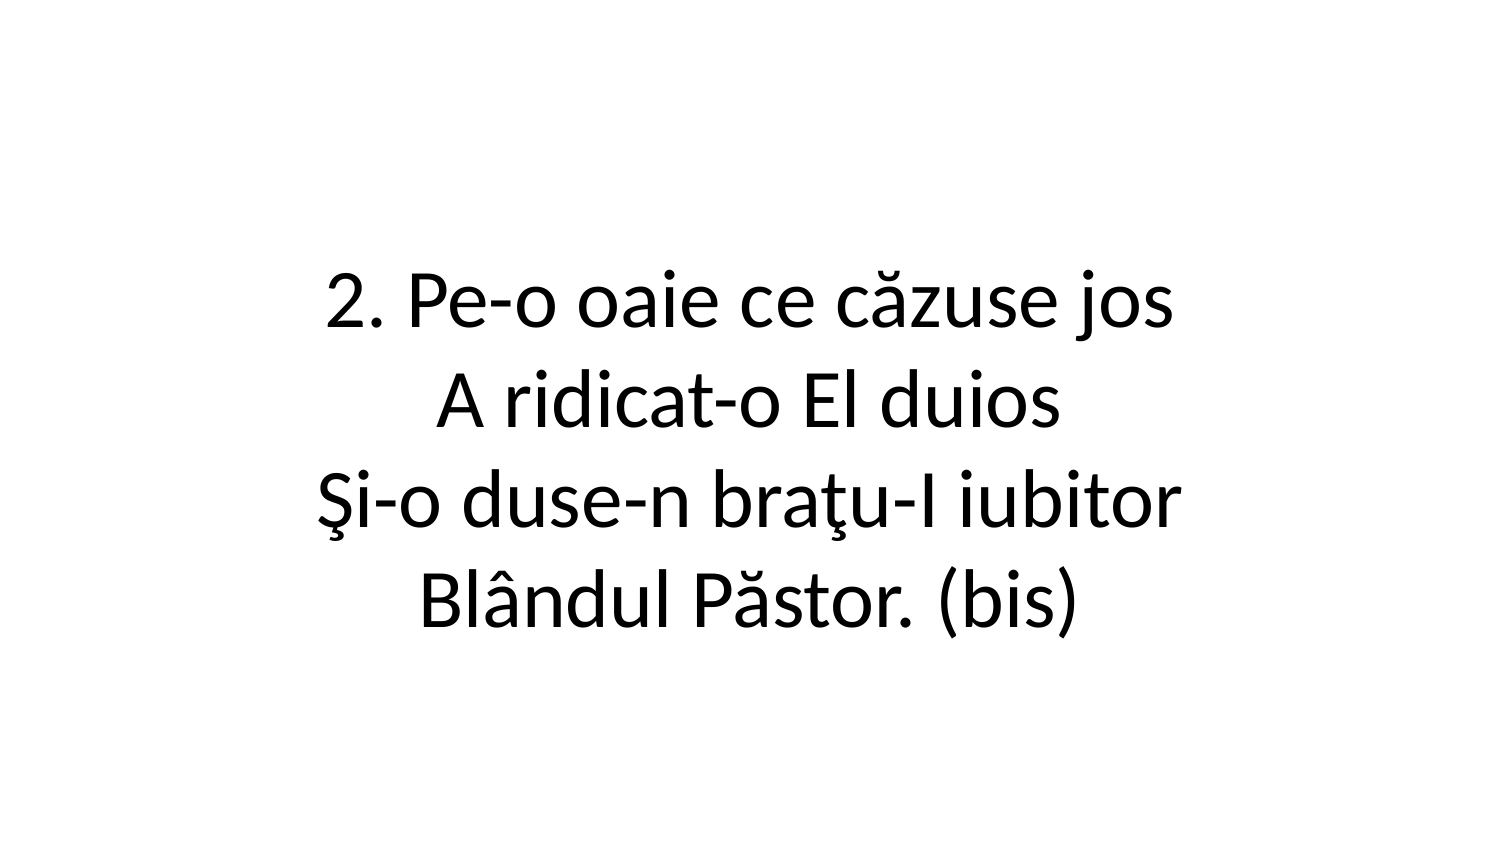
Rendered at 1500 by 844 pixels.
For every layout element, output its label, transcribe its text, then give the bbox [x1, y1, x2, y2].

text_box 2. Pe-o oaie ce căzuse jos A ridicat-o El duios Şi-o duse-n braţu-I iubitor Blândul Păstor. (bis) [301, 192, 1199, 652]
